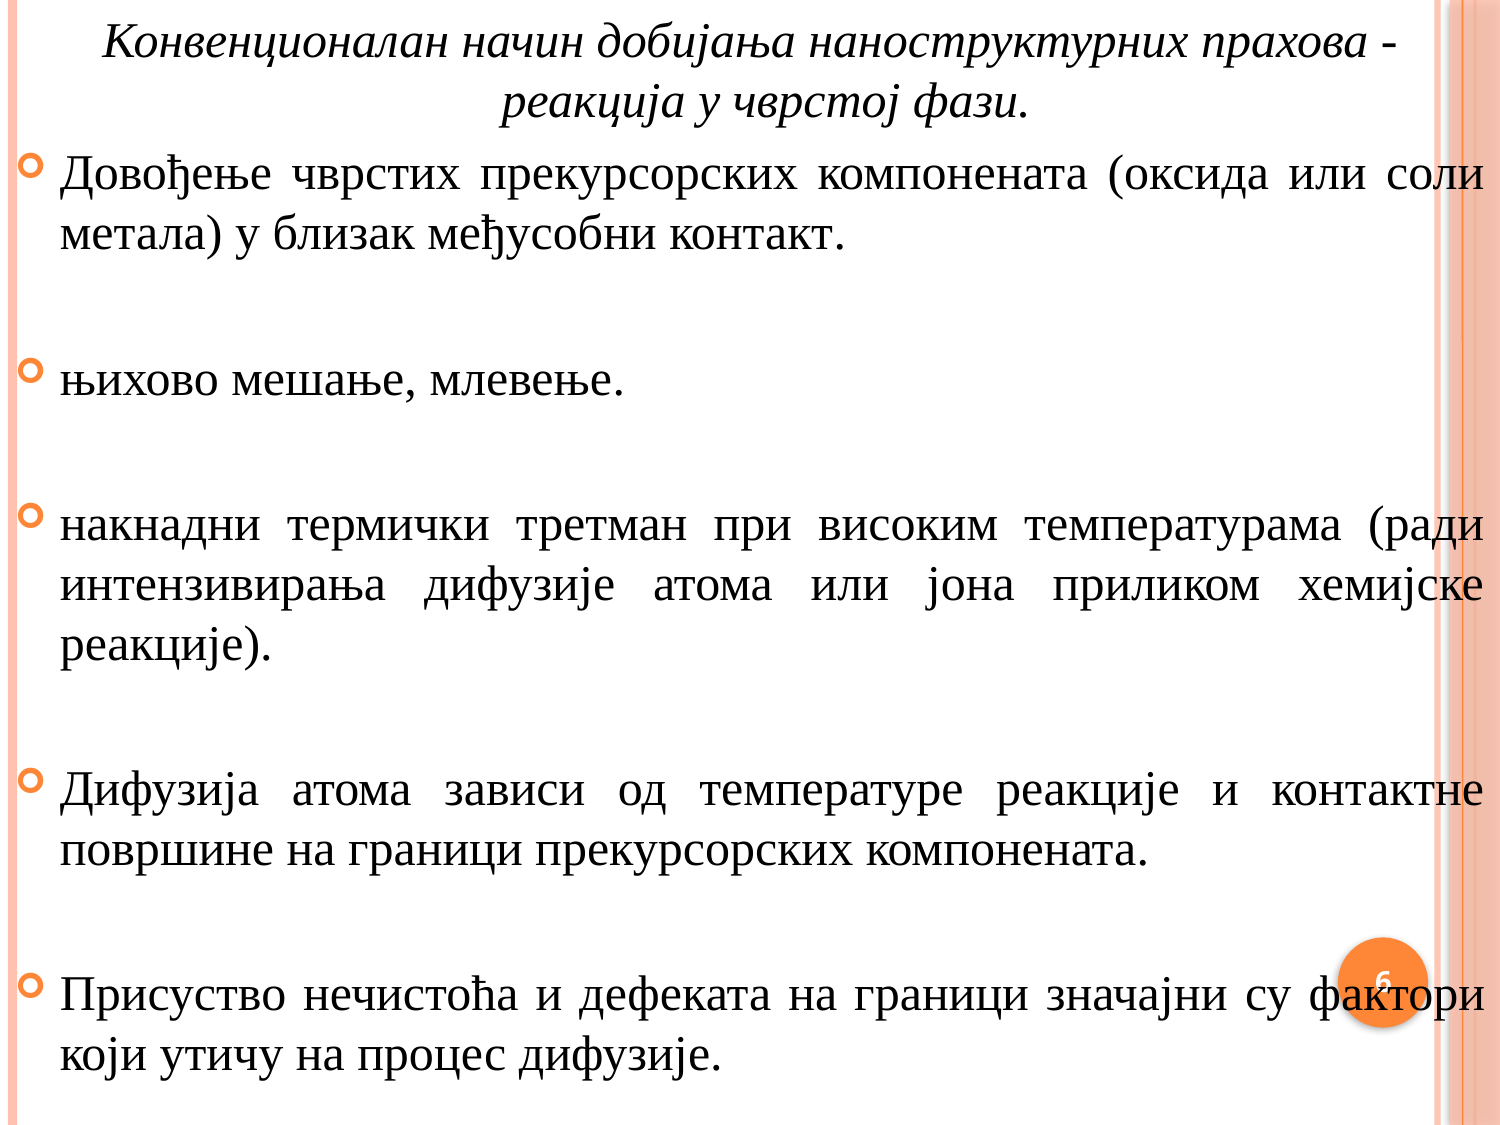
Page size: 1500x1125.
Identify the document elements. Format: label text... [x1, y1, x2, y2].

list Конвенционалан начин добијања наноструктурних прахова - реакција у чврстој фази. Довођење чврстих прекурсорских компонената (оксида или соли метала) у близак међусобни контакт. њихово мешање, млевење. накнадни термички третман при високим температурама (ради интензивирања дифузије атома или јона приликом хемијске реакције). Дифузија атома зависи од температуре реакције и контактне површине на граници прекурсорских компонената. Присуство нечистоћа и дефеката на граници значајни су фактори који утичу на процес дифузије. [0, 0, 1500, 1125]
